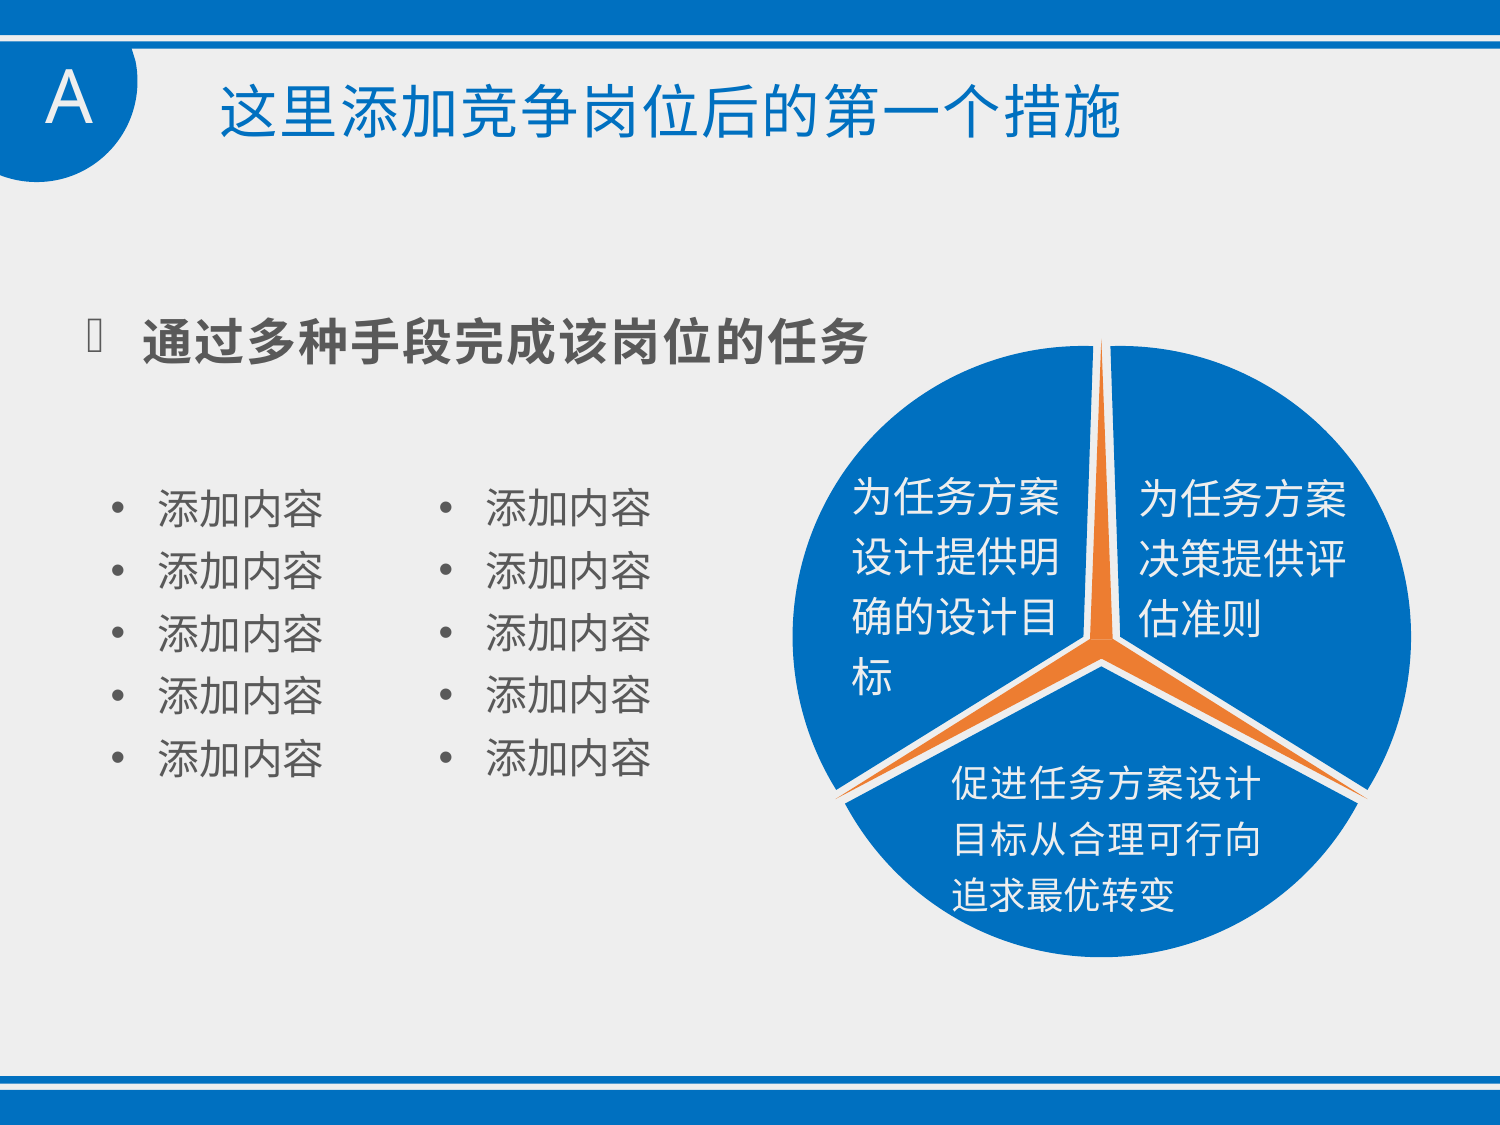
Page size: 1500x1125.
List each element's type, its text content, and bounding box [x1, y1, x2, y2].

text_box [0, 41, 138, 183]
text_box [95, 461, 711, 895]
text_box 这里添加竞争岗位后的第一个措施 [138, 50, 1364, 153]
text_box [792, 338, 1412, 958]
text_box 通过多种手段完成该岗位的任务 [71, 288, 951, 435]
